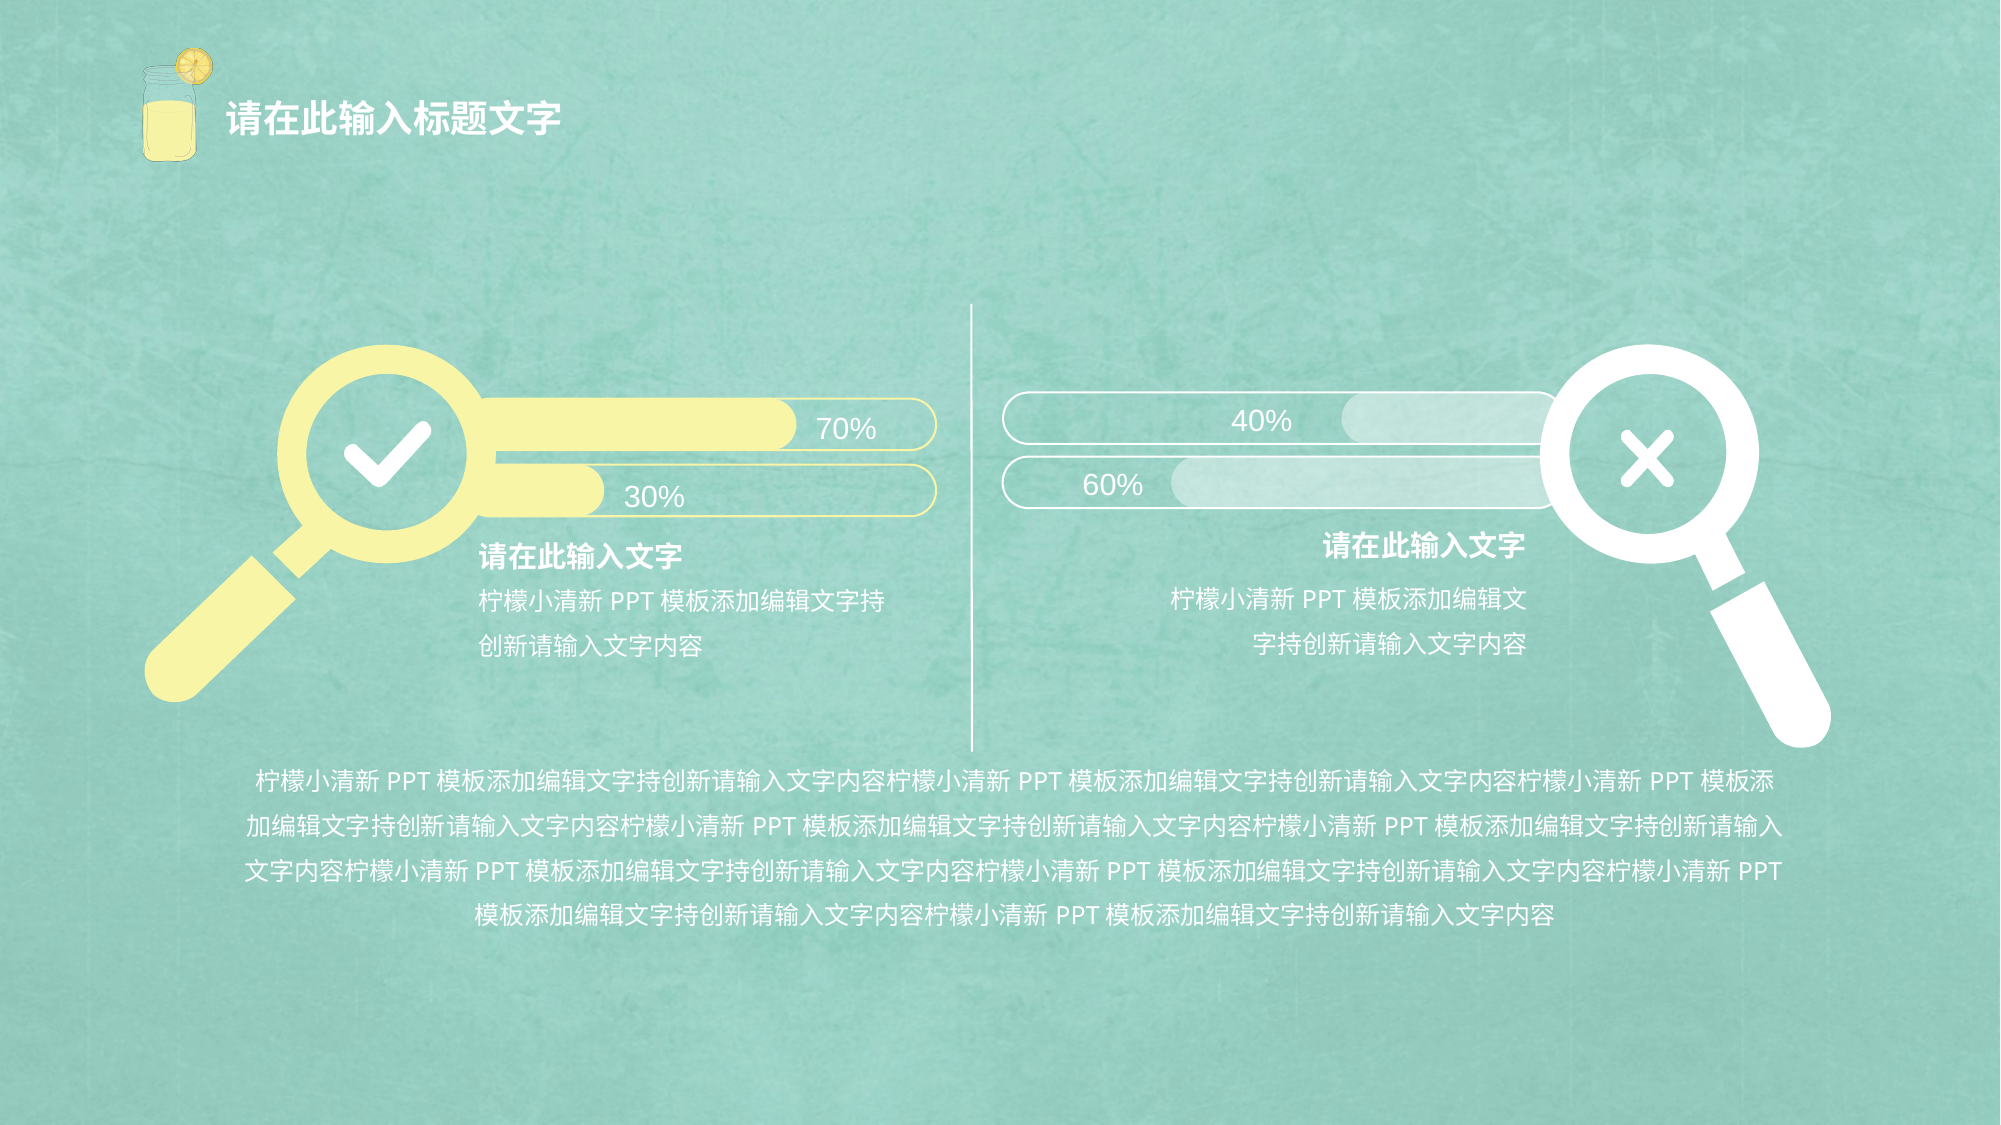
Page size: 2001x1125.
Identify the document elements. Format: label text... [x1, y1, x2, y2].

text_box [141, 344, 496, 705]
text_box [1003, 386, 1521, 446]
text_box 请在此输入文字 [496, 531, 699, 581]
text_box 请在此输入文字 [1307, 519, 1521, 570]
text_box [496, 394, 937, 454]
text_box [132, 48, 579, 173]
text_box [1521, 358, 1876, 719]
text_box 柠檬小清新PPT模板添加编辑文字持创新请输入文字内容柠檬小清新PPT模板添加编辑文字持创新请输入文字内容柠檬小清新PPT模板添加编辑文字持创新请输入文字内容柠檬小清新PPT模板添加编辑文字持创新请输入文字内容柠檬小清新PPT模板添加编辑文字持创新请输入文字内容柠檬小清新PPT模板添加编辑文字持创新请输入文字内容柠檬小清新PPT模板添加编辑文字持创新请输入文字内容柠檬小清新PPT模板添加编辑文字持创新请输入文字内容柠檬小清新PPT模板添加编辑文字持创新请输入文字内容 [229, 743, 1801, 938]
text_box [1002, 450, 1521, 510]
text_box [496, 461, 937, 521]
text_box 柠檬小清新PPT模板添加编辑文字持创新请输入文字内容 [496, 563, 918, 668]
picture [0, 0, 2001, 1125]
text_box 柠檬小清新PPT模板添加编辑文字持创新请输入文字内容 [1143, 561, 1521, 666]
